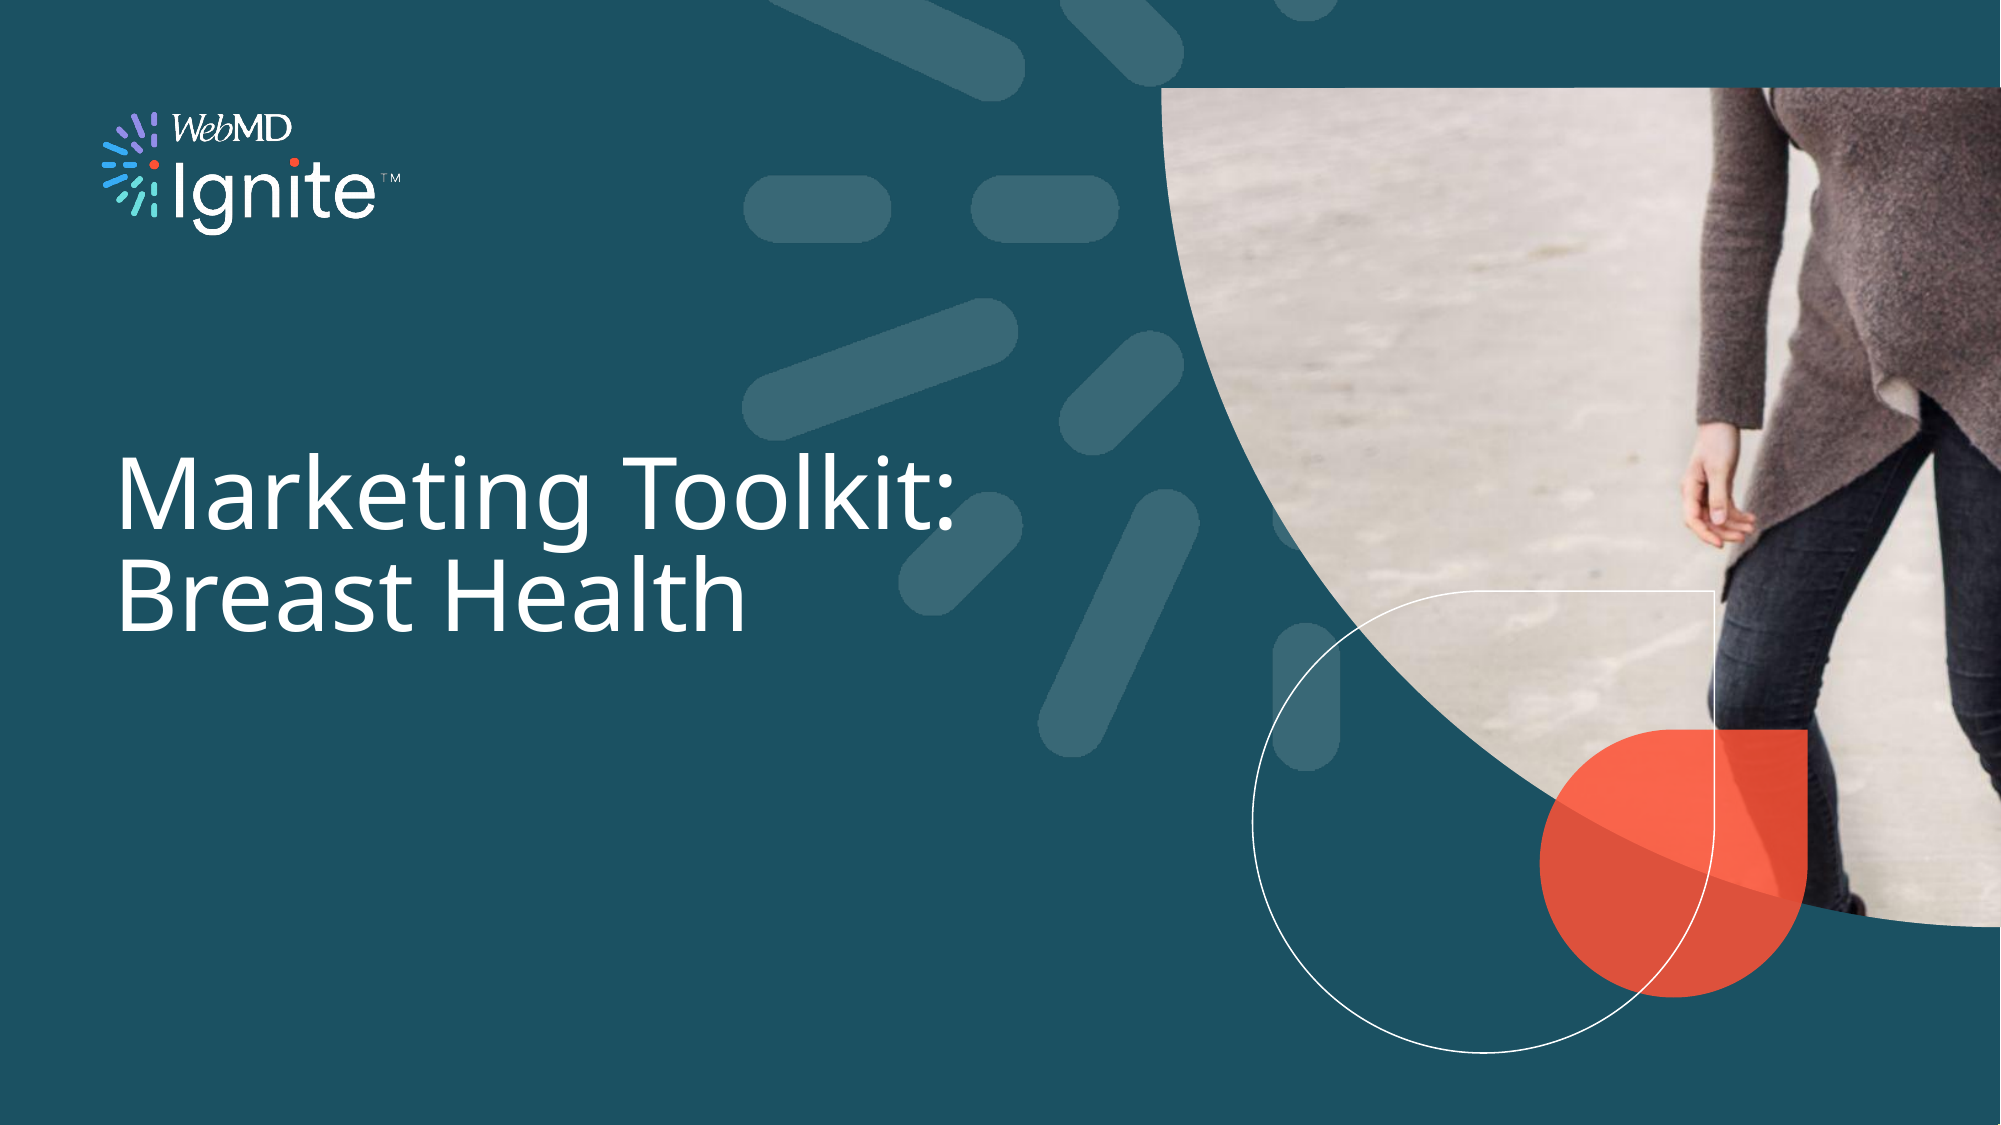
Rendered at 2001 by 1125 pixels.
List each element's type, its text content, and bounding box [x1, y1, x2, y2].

picture [62, 82, 431, 258]
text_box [1252, 590, 1808, 1054]
list Marketing Toolkit: Breast Health [89, 241, 974, 859]
picture [742, 0, 2001, 928]
